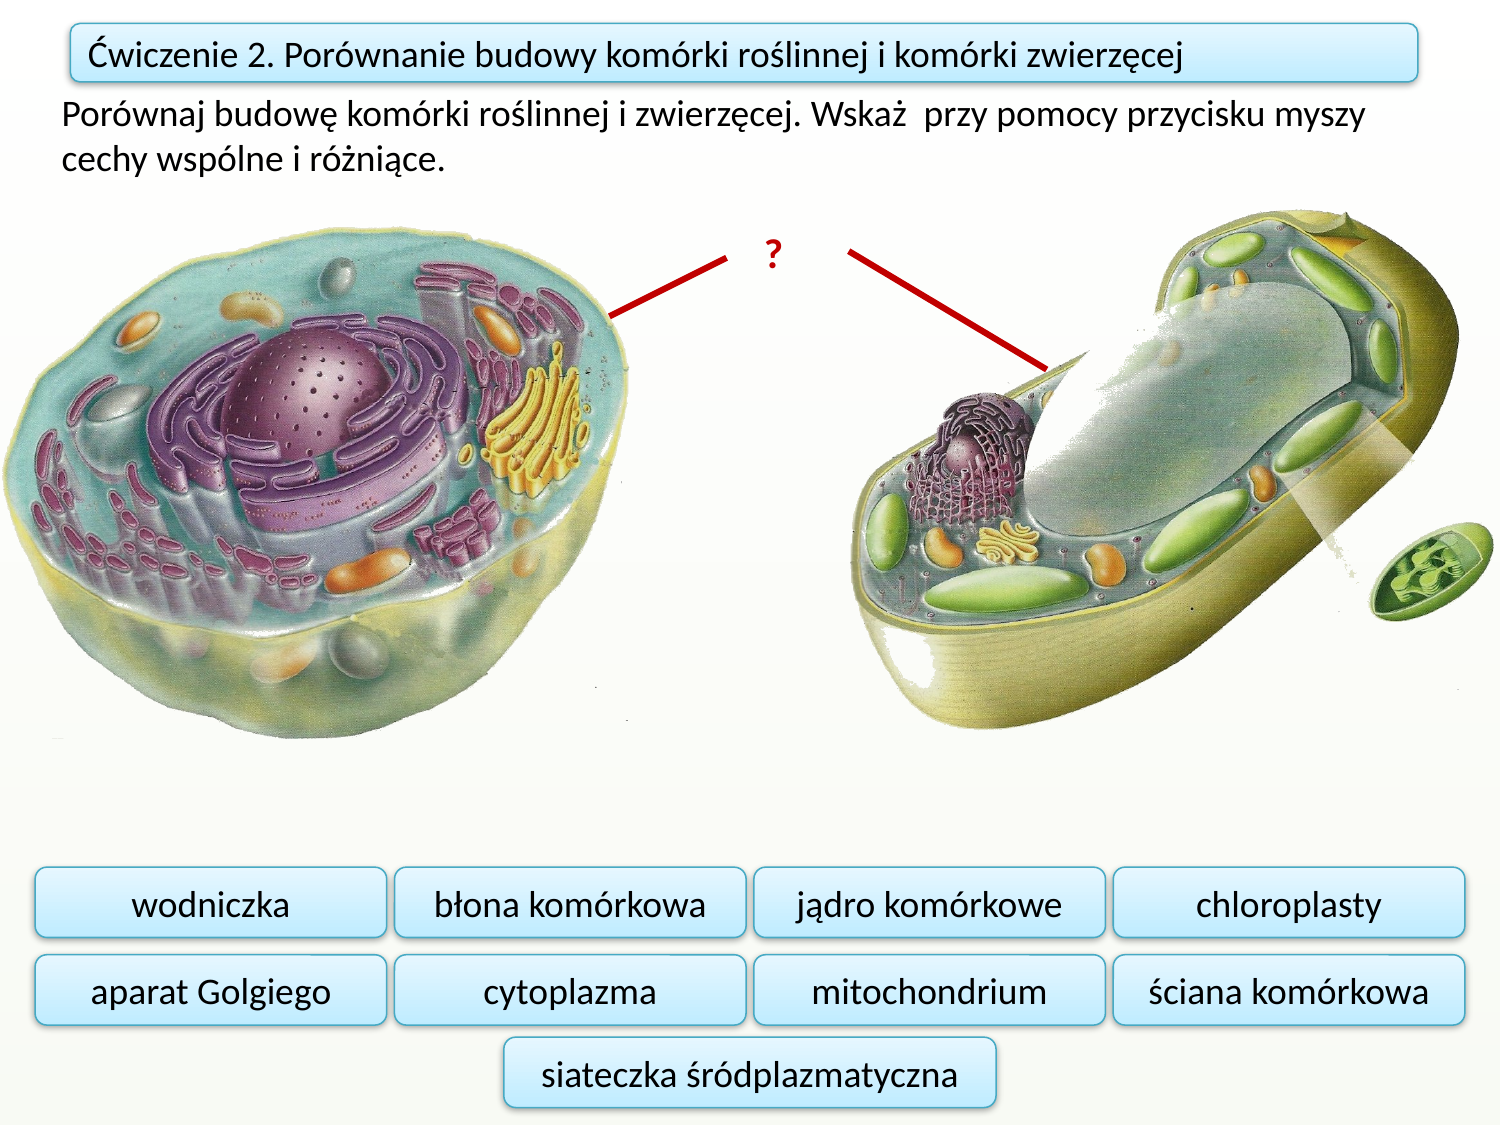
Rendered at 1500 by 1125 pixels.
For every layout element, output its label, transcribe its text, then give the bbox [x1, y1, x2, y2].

picture [0, 198, 645, 739]
text_box błona komórkowa [393, 866, 747, 939]
text_box wodniczka [34, 866, 388, 939]
text_box siateczka śródplazmatyczna [503, 1036, 997, 1109]
text_box chloroplasty [1112, 866, 1466, 939]
text_box mitochondrium [753, 953, 1107, 1026]
text_box aparat Golgiego [34, 953, 388, 1026]
text_box ściana komórkowa [1112, 953, 1466, 1026]
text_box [609, 257, 727, 317]
text_box Porównaj budowę komórki roślinnej i zwierzęcej. Wskaż przy pomocy przycisku myszy cechy wspólne i różniące. [46, 81, 1442, 187]
footer Autor: Elżbieta Jarębskas [512, 1042, 988, 1103]
text_box ? [703, 223, 840, 281]
picture [845, 198, 1500, 733]
text_box cytoplazma [393, 953, 747, 1026]
text_box Ćwiczenie 2. Porównanie budowy komórki roślinnej i komórki zwierzęcej [69, 22, 1419, 83]
text_box jądro komórkowe [753, 866, 1107, 939]
